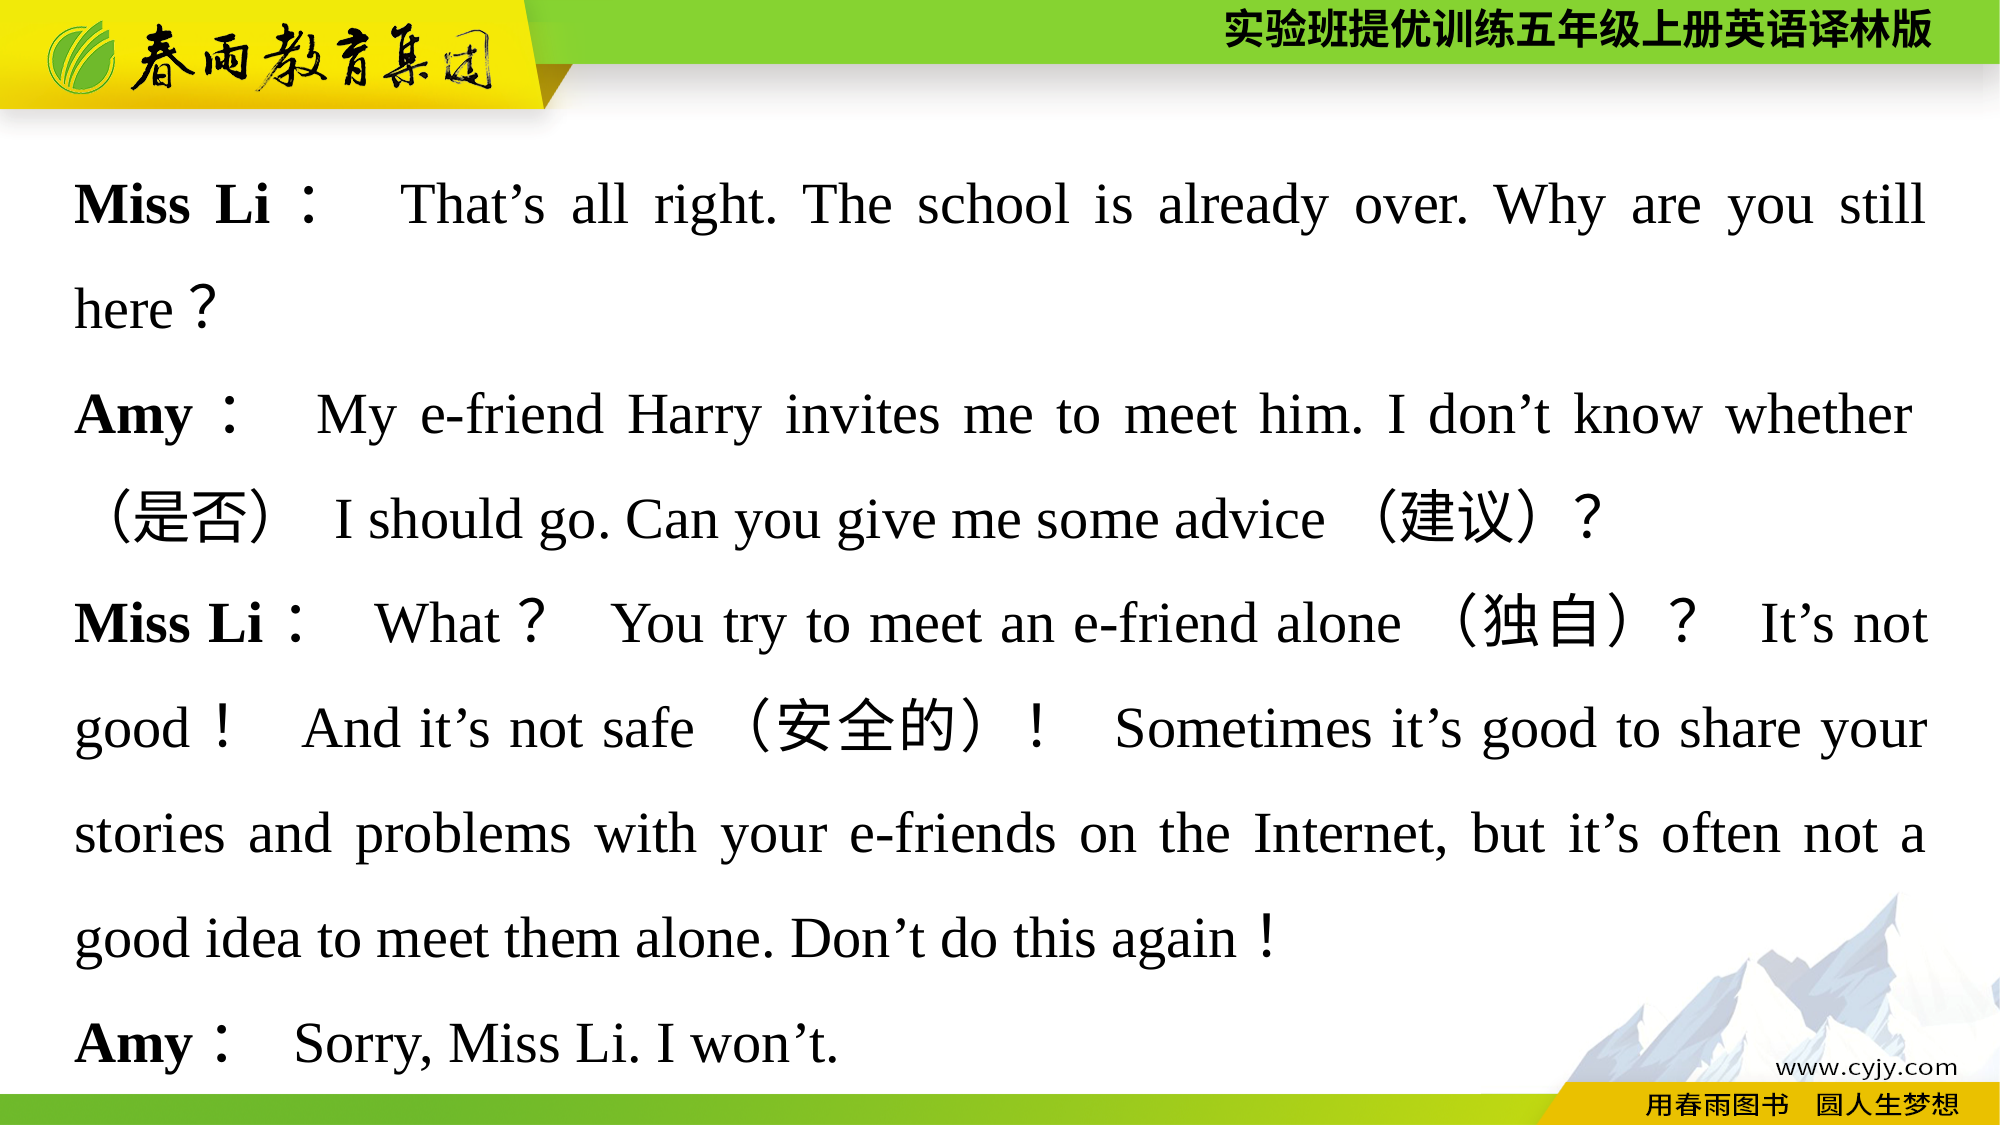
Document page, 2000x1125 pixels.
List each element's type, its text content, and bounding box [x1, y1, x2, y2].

list Miss Li： That’s all right. The school is already over. Why are you still here？ Amy： My e-friend Harry invites me to meet him. I don’t know whether（是否） I should go. Can you give me some advice（建议）？ Miss Li： What？ You try to meet an e-friend alone（独自）？ It’s not good！ And it’s not safe（安全的）！ Sometimes it’s good to share your stories and problems with your e-friends on the Internet, but it’s often not a good idea to meet them alone. Don’t do this again！ Amy： Sorry, Miss Li. I won’t. [59, 122, 1944, 986]
picture [0, 0, 2000, 1125]
